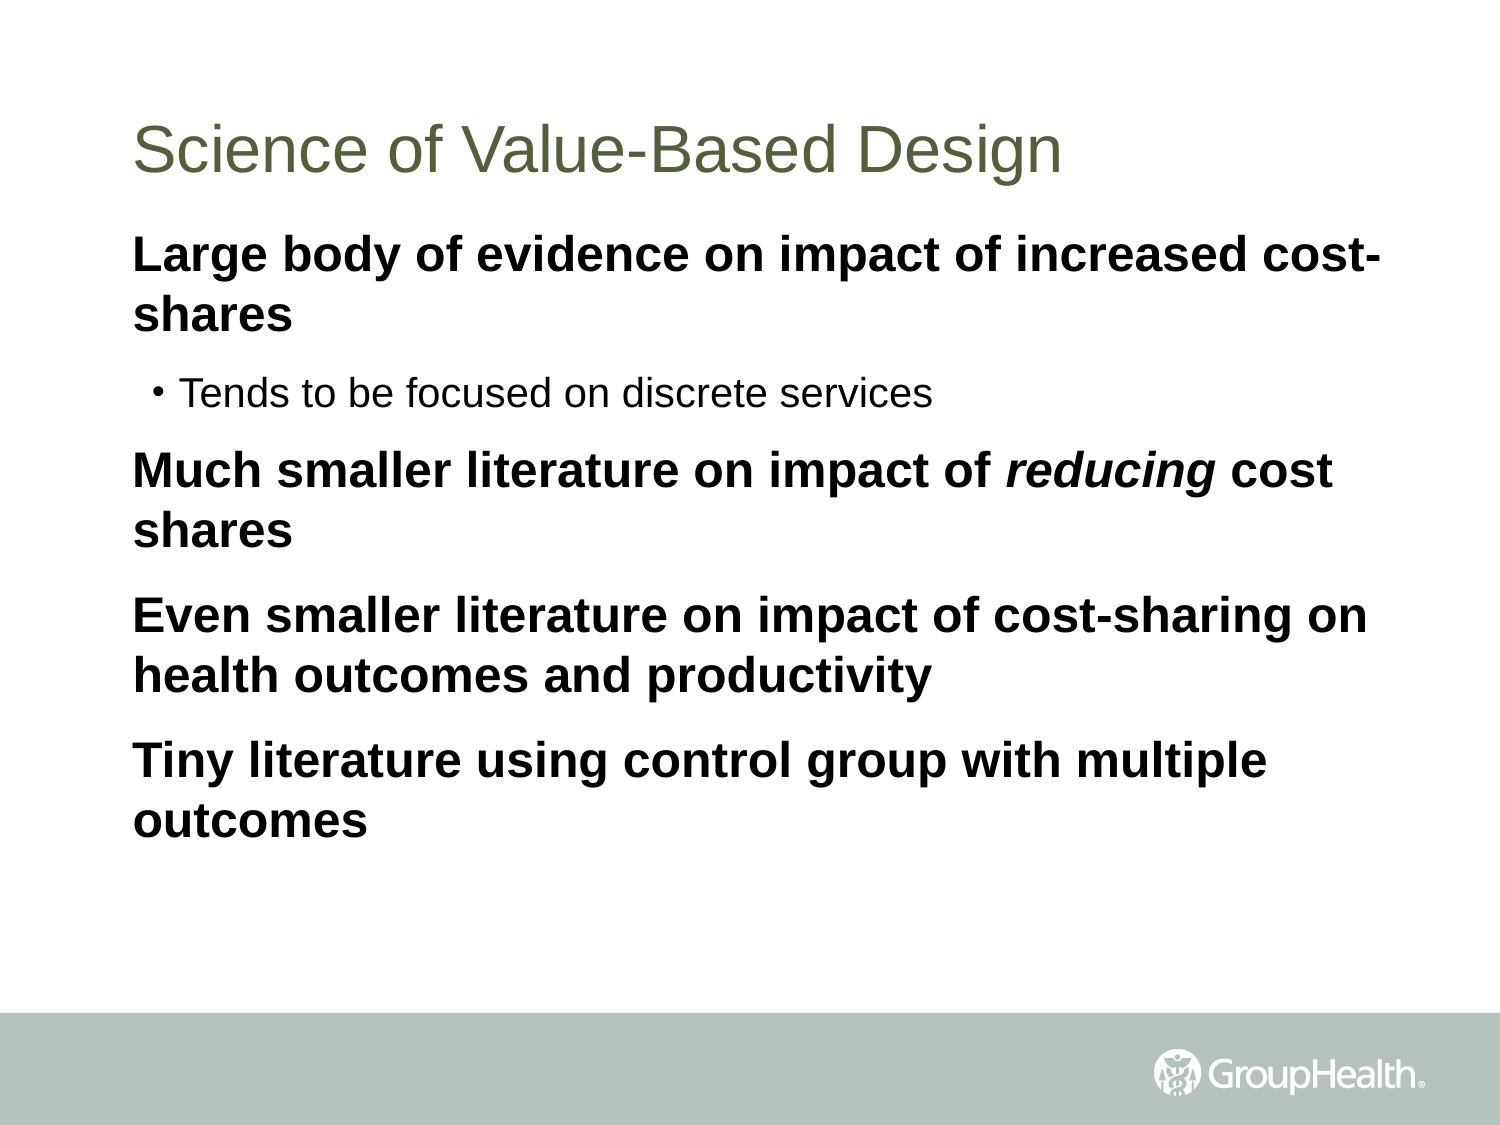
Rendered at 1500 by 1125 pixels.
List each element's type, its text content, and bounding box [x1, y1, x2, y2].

title Science of Value-Based Design [132, 83, 1397, 187]
picture [0, 0, 1500, 1125]
list Large body of evidence on impact of increased cost-shares Tends to be focused on discrete services Much smaller literature on impact of reducing cost shares Even smaller literature on impact of cost-sharing on health outcomes and productivity Tiny literature using control group with multiple outcomes [131, 221, 1409, 955]
